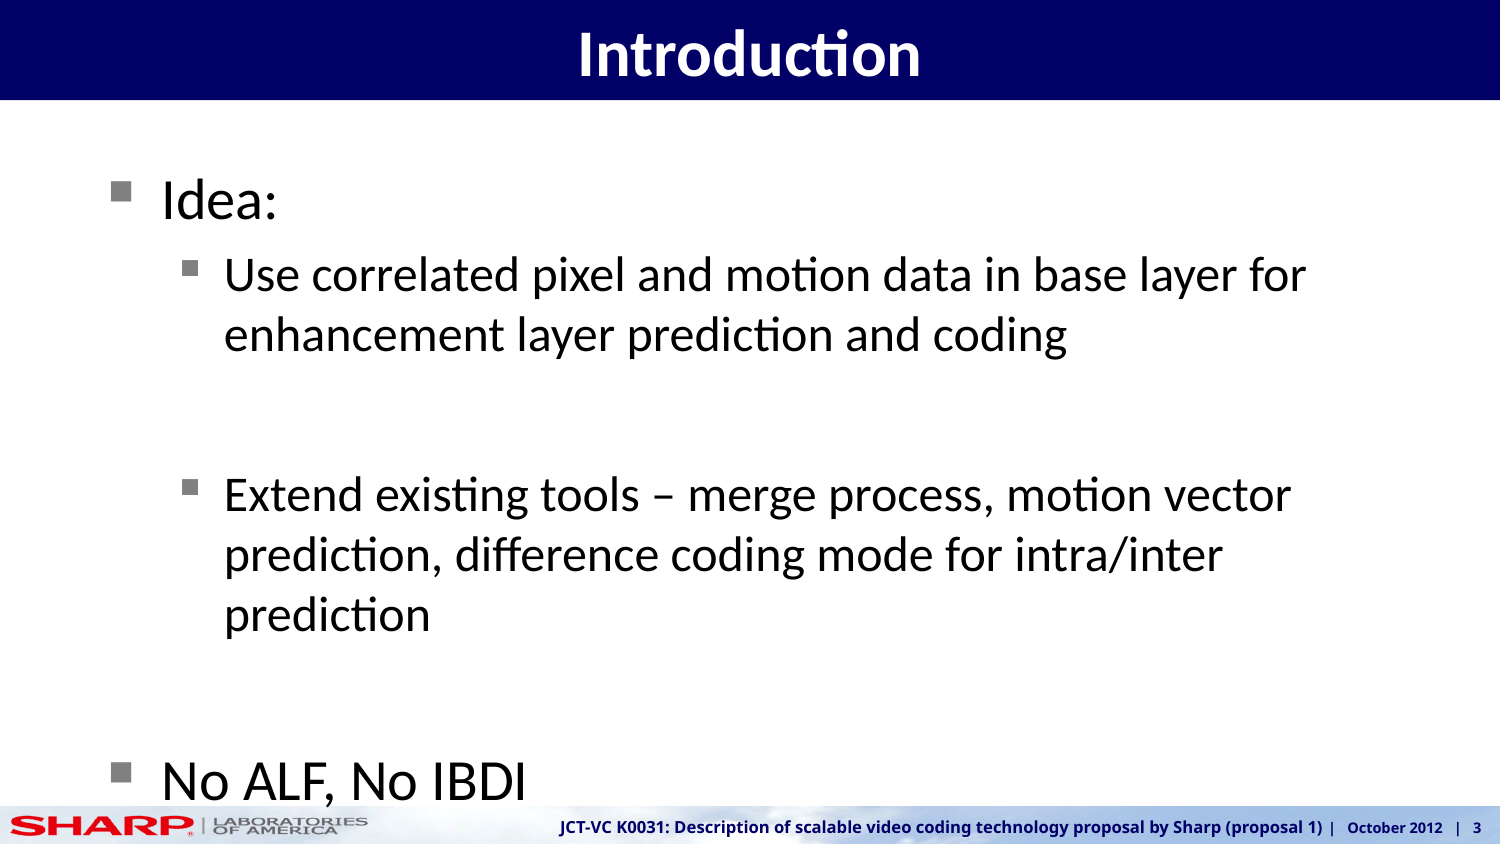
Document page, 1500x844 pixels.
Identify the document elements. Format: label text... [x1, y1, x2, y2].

title Introduction [17, 0, 1484, 101]
picture [0, 806, 1500, 844]
list Idea: Use correlated pixel and motion data in base layer for enhancement layer prediction and coding Extend existing tools – merge process, motion vector prediction, difference coding mode for intra/inter prediction No ALF, No IBDI [93, 154, 1432, 754]
